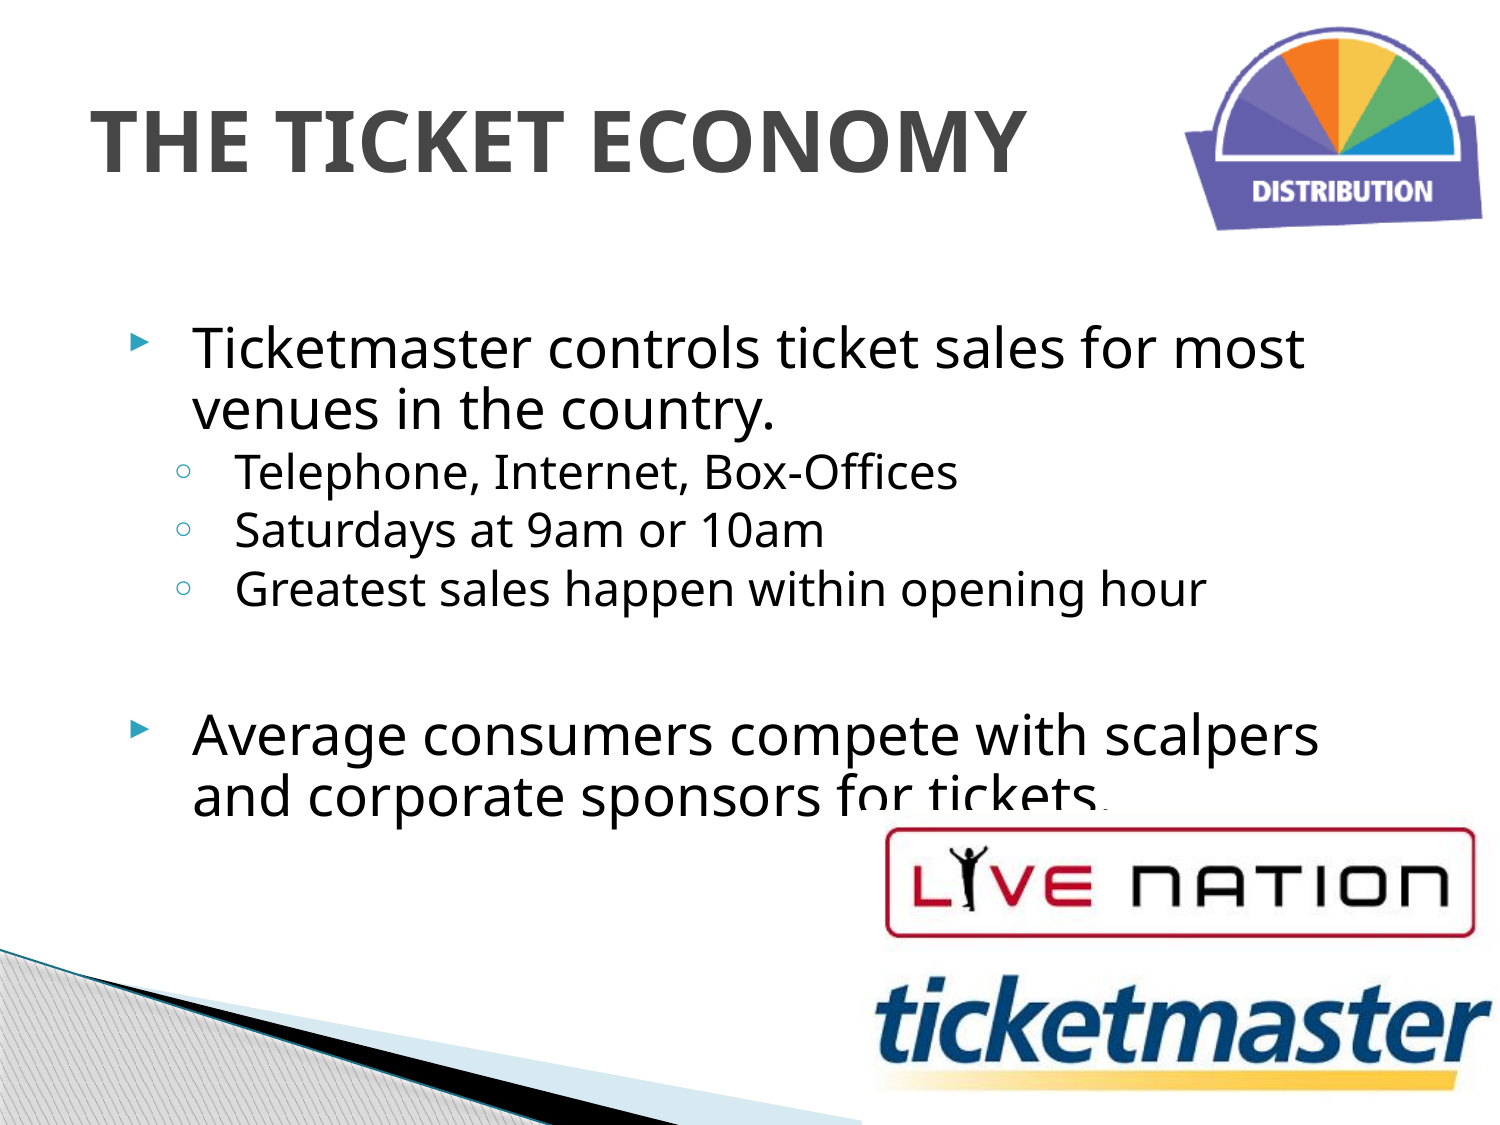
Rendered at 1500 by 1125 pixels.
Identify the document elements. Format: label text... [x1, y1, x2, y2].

title THE TICKET ECONOMY [75, 45, 1168, 233]
list Ticketmaster controls ticket sales for most venues in the country. Telephone, Internet, Box-Offices Saturdays at 9am or 10am Greatest sales happen within opening hour Average consumers compete with scalpers and corporate sponsors for tickets. [112, 312, 1388, 838]
picture [862, 810, 1500, 1125]
picture [1174, 0, 1500, 242]
